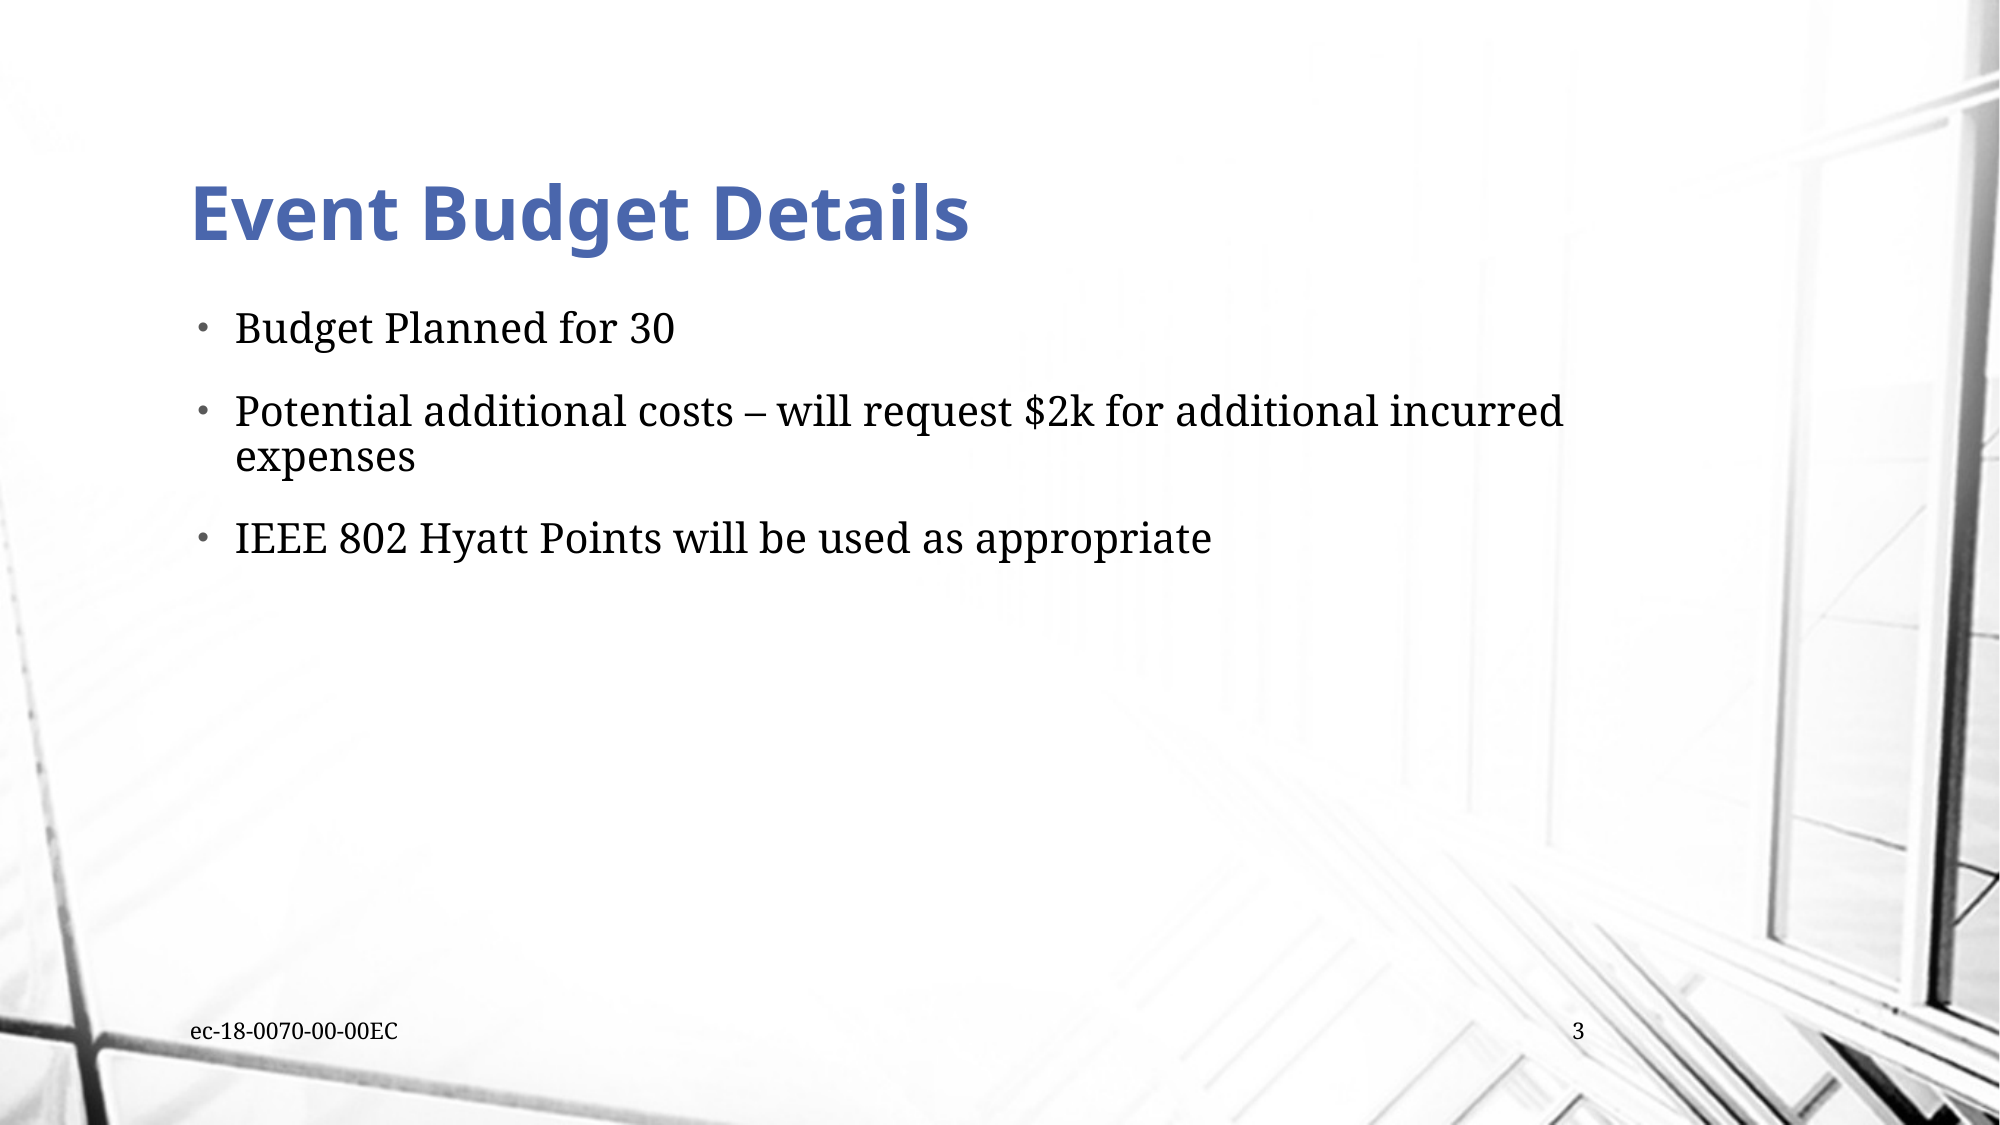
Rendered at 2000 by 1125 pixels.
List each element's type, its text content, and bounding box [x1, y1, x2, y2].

slide_number 3 [1399, 1009, 1600, 1055]
picture [0, 0, 2000, 1125]
title Event Budget Details [174, 87, 1600, 263]
footer ec-18-0070-00-00EC [174, 1009, 1103, 1055]
list Budget Planned for 30 Potential additional costs – will request $2k for additional incurred expenses IEEE 802 Hyatt Points will be used as appropriate [174, 299, 1600, 988]
